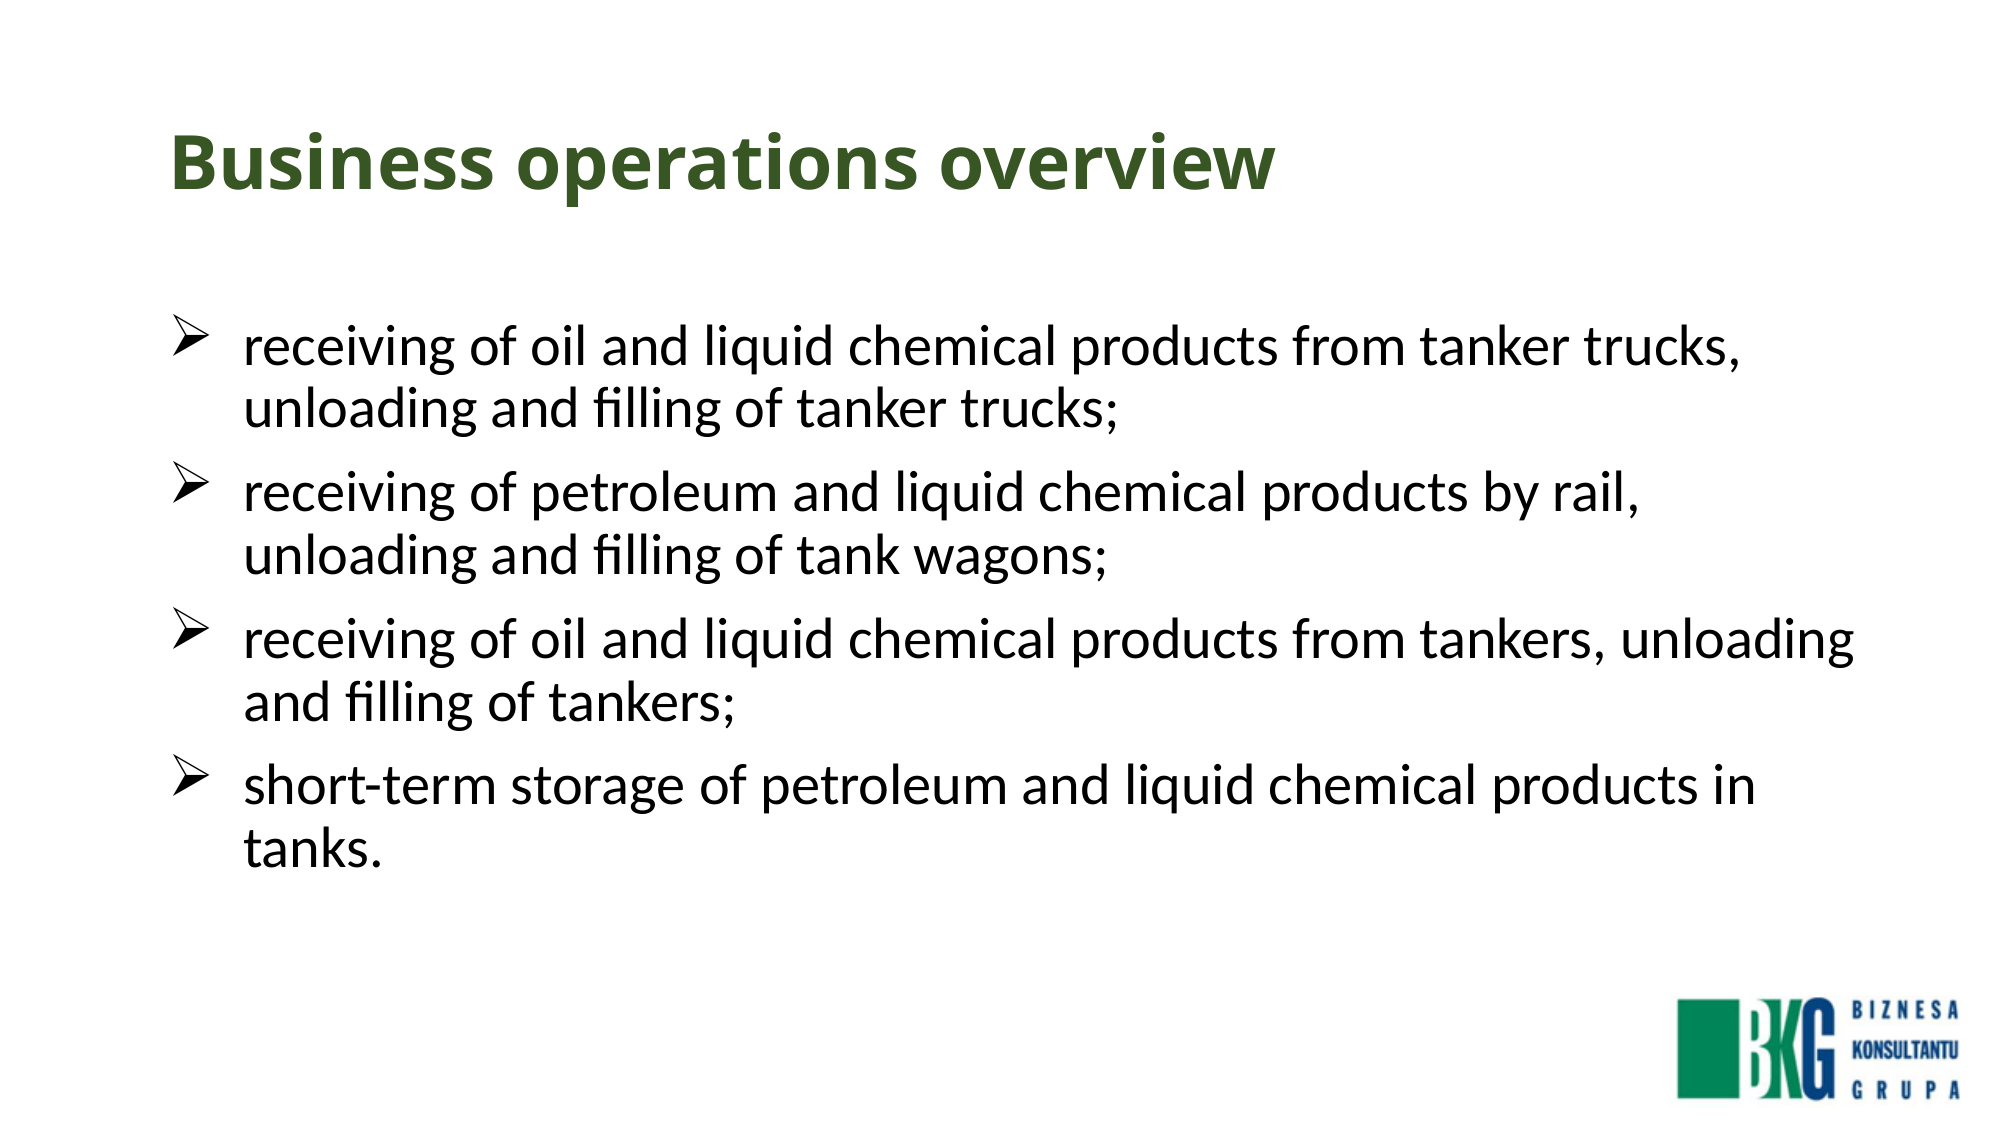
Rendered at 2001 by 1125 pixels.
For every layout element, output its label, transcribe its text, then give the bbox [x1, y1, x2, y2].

list receiving of oil and liquid chemical products from tanker trucks, unloading and filling of tanker trucks; receiving of petroleum and liquid chemical products by rail, unloading and filling of tank wagons; receiving of oil and liquid chemical products from tankers, unloading and filling of tankers; short-term storage of petroleum and liquid chemical products in tanks. [153, 307, 1879, 1022]
title Business operations overview [153, 56, 1879, 275]
picture [1667, 993, 1966, 1108]
